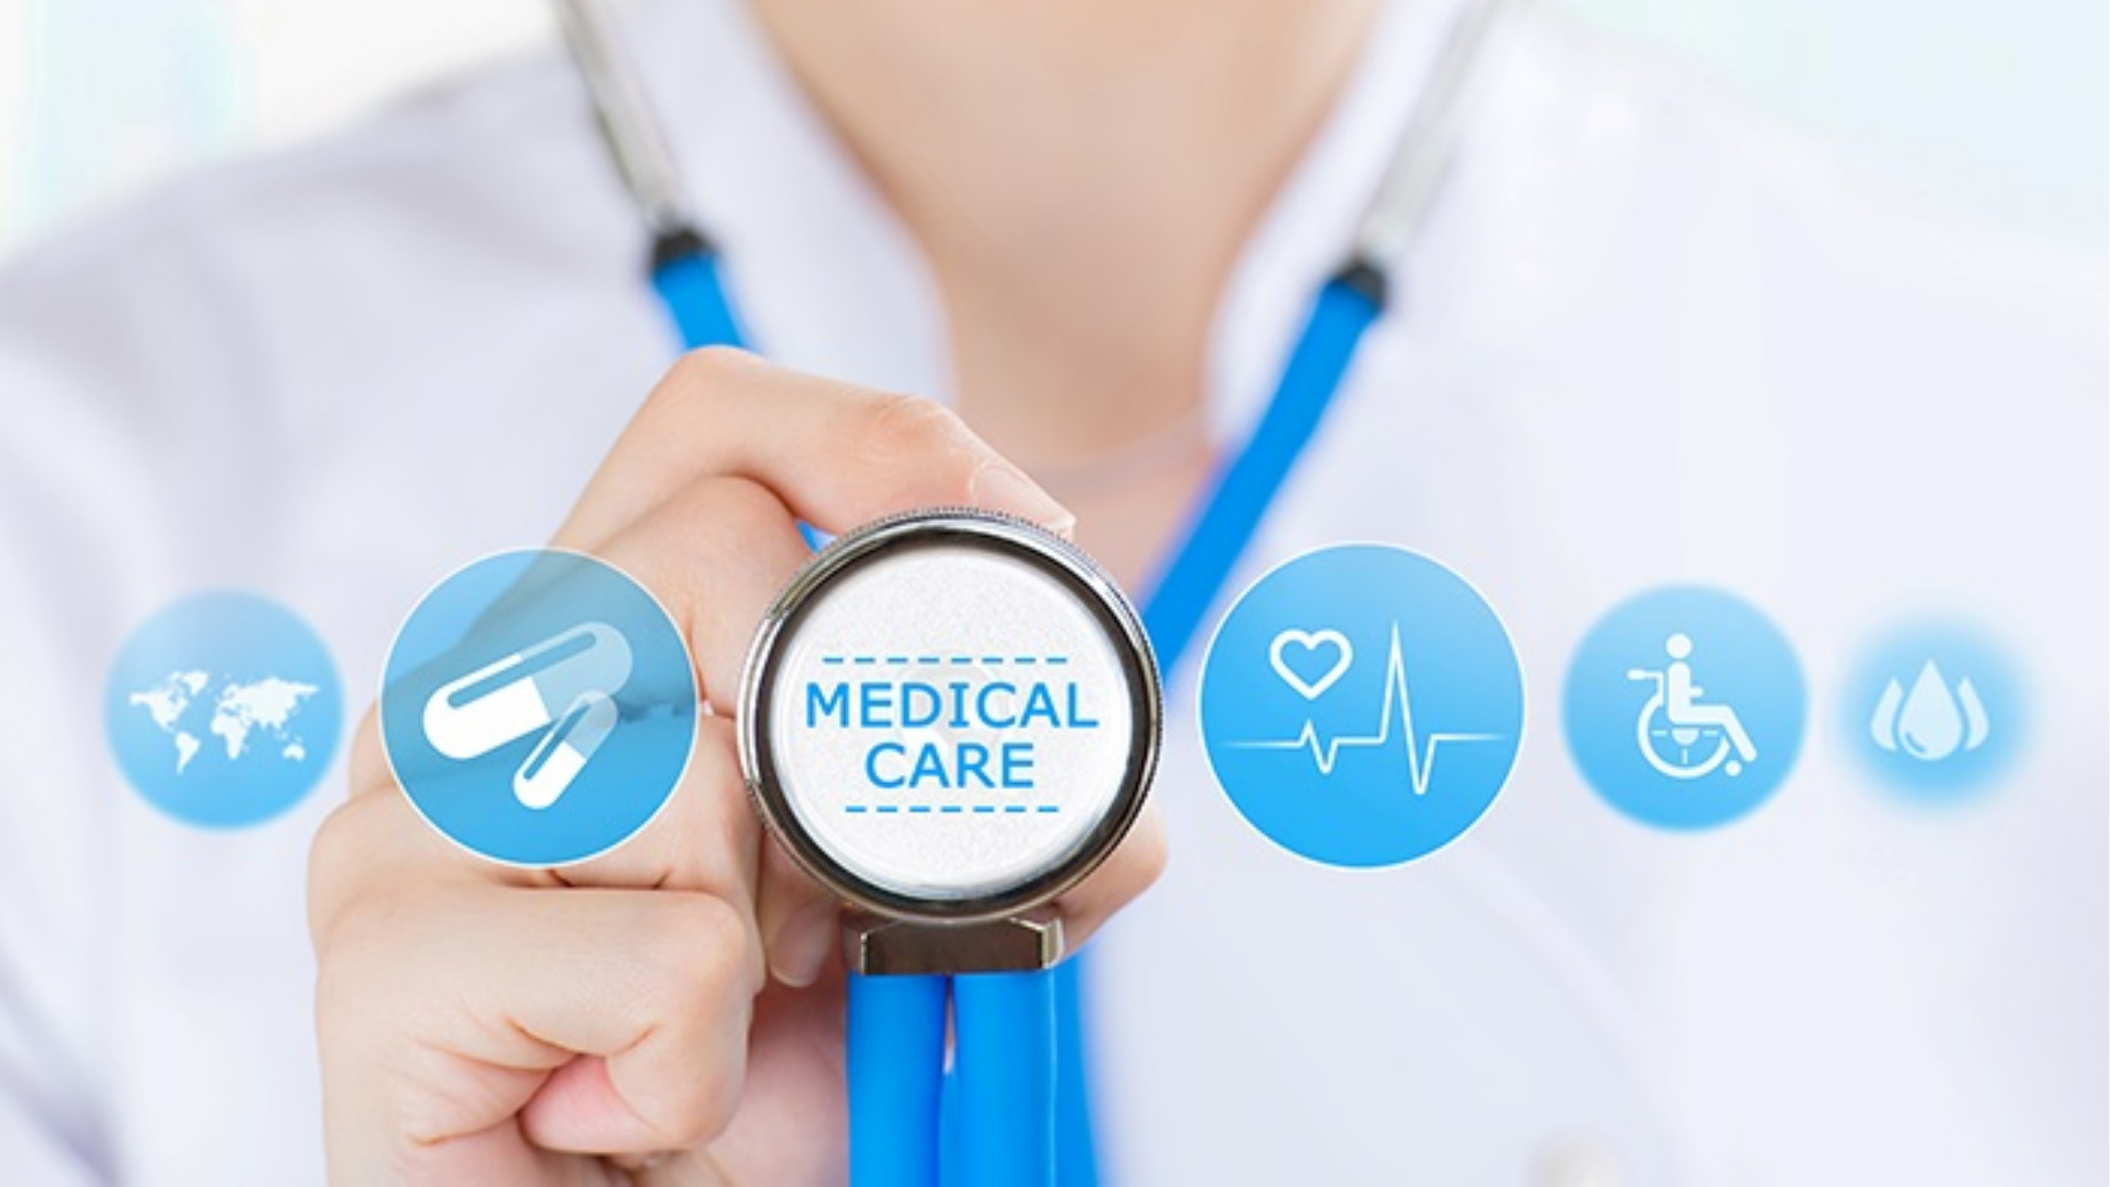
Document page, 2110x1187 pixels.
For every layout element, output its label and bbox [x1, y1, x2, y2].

text_box [0, 0, 2110, 1187]
